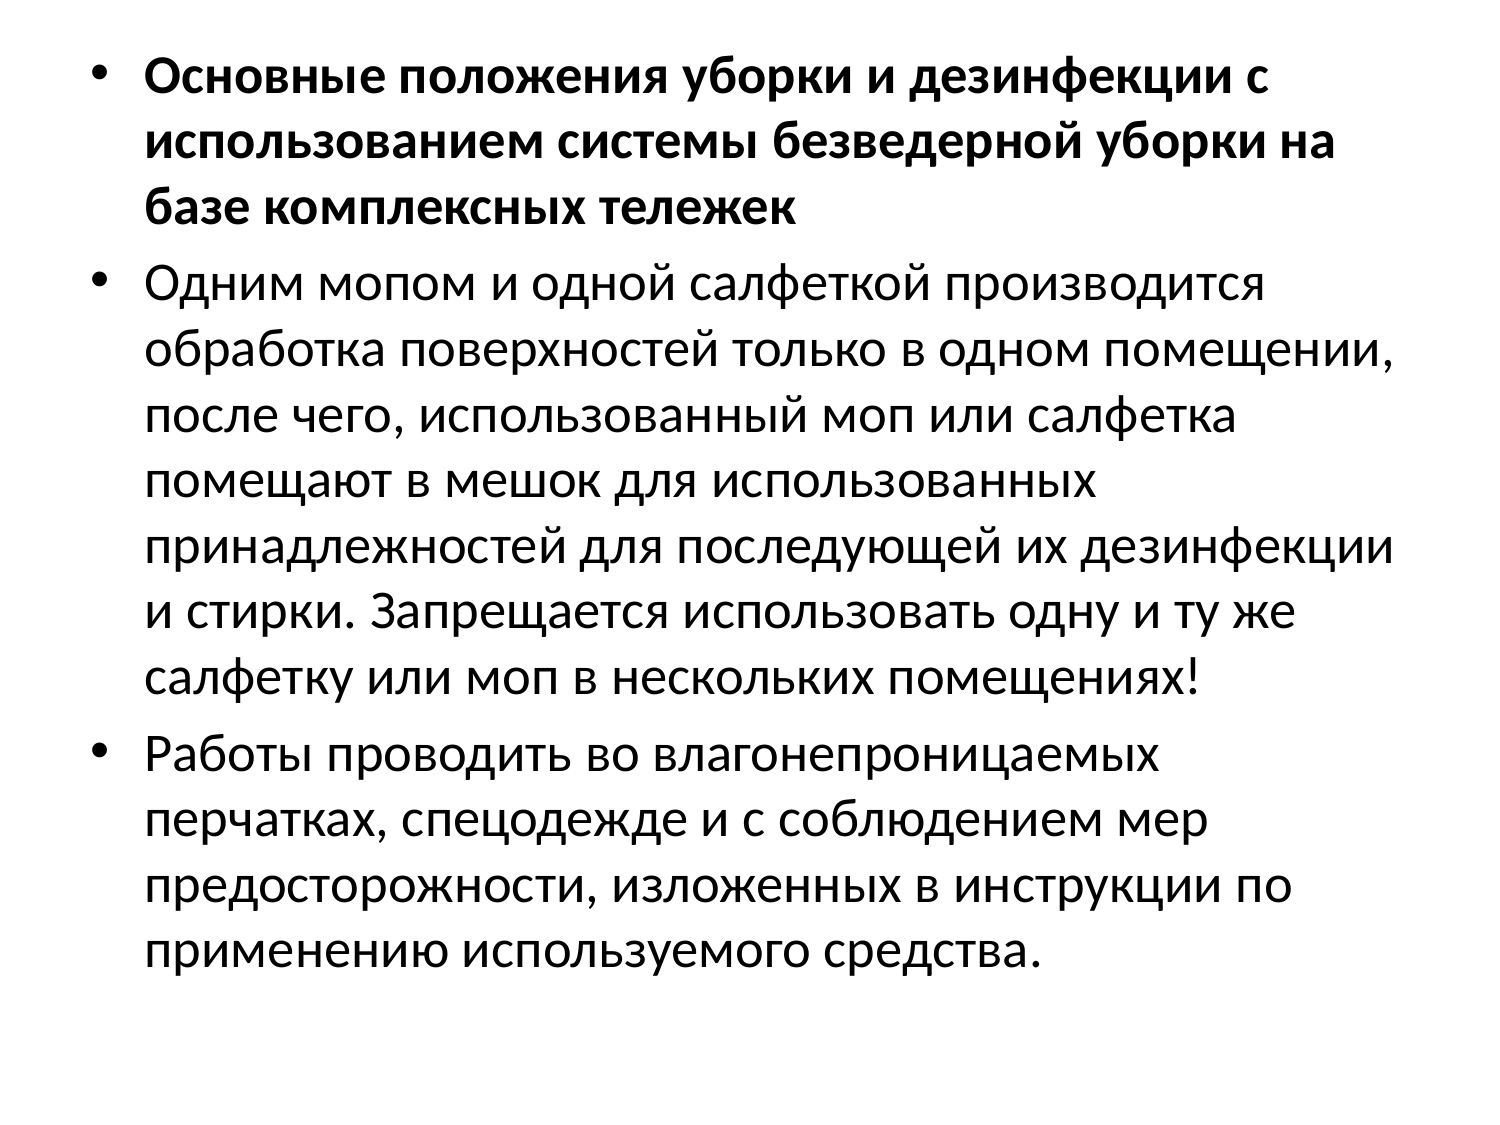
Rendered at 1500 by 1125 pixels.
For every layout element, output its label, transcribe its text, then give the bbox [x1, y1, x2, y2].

list Основные положения уборки и дезинфекции с использованием системы безведерной уборки на базе комплексных тележек Одним мопом и одной салфеткой производится обработка поверхностей только в одном помещении, после чего, использованный моп или салфетка помещают в мешок для использованных принадлежностей для последующей их дезинфекции и стирки. Запрещается использовать одну и ту же салфетку или моп в нескольких помещениях! Работы проводить во влагонепроницаемых перчатках, спецодежде и с соблюдением мер предосторожности, изложенных в инструкции по применению используемого средства. [75, 30, 1425, 1005]
